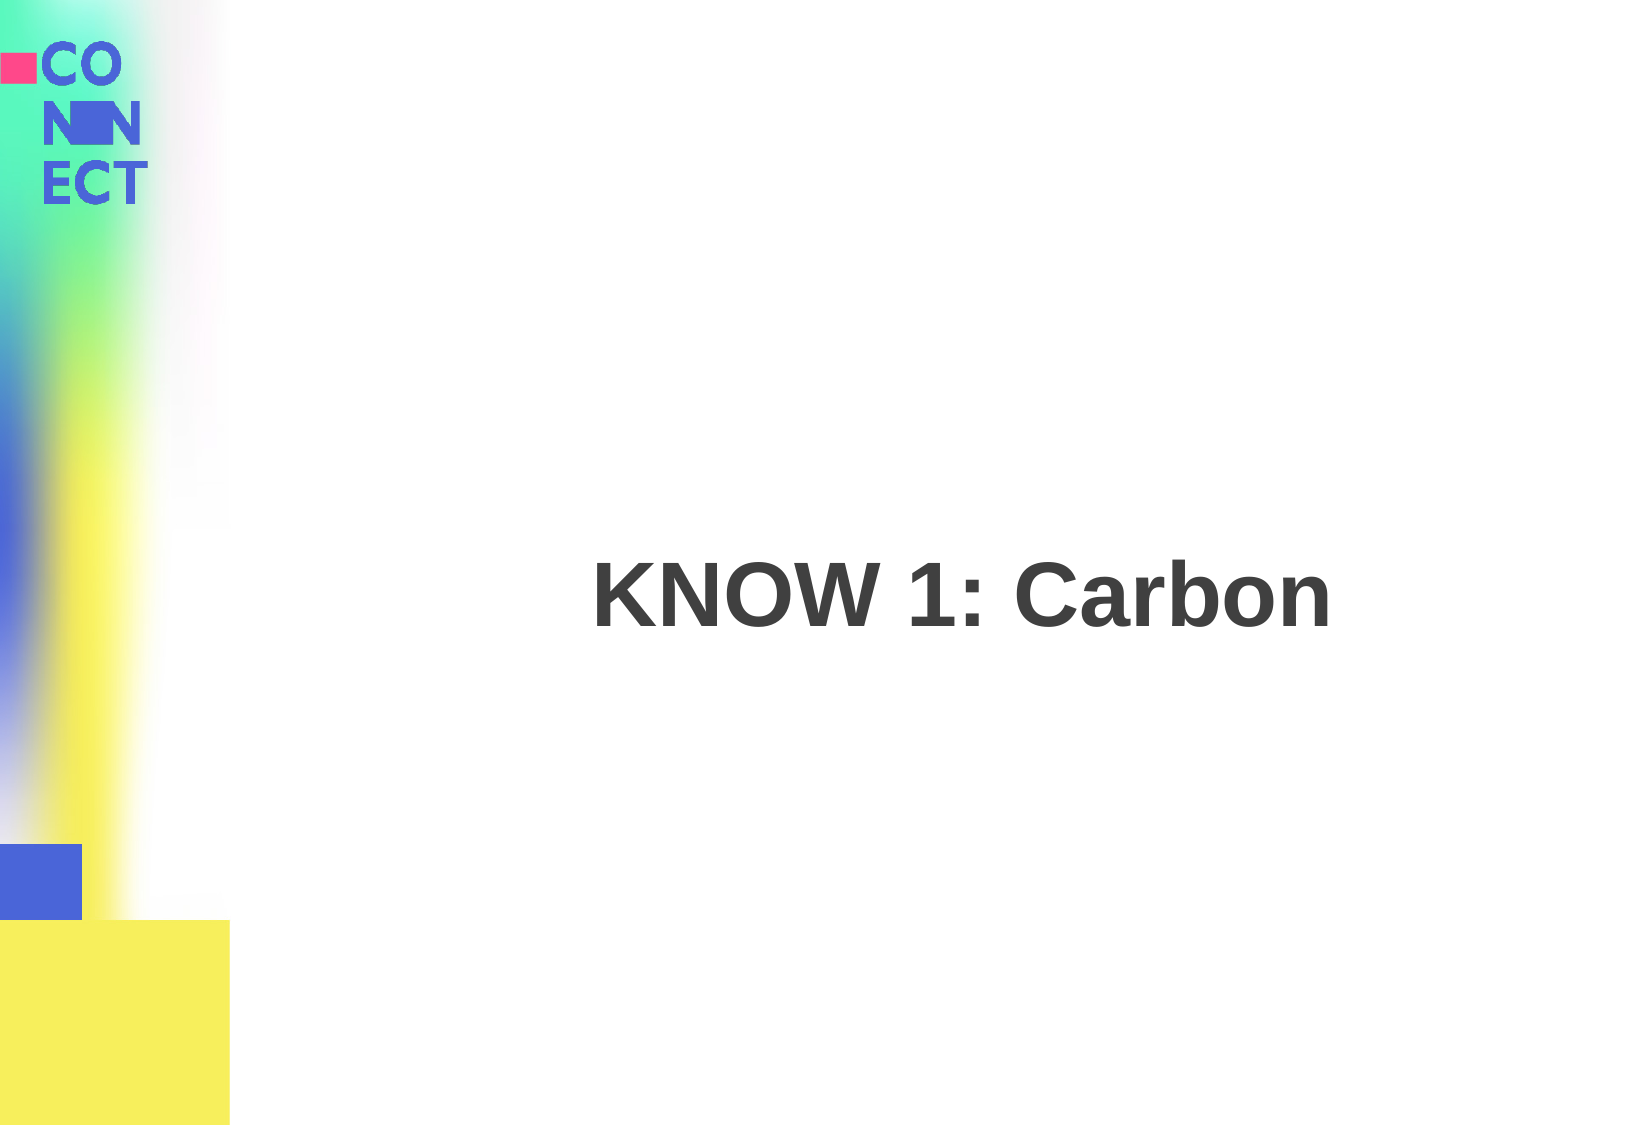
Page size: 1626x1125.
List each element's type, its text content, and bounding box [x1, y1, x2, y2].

title KNOW 1: Carbon [576, 453, 1530, 741]
picture [0, 0, 1626, 1125]
